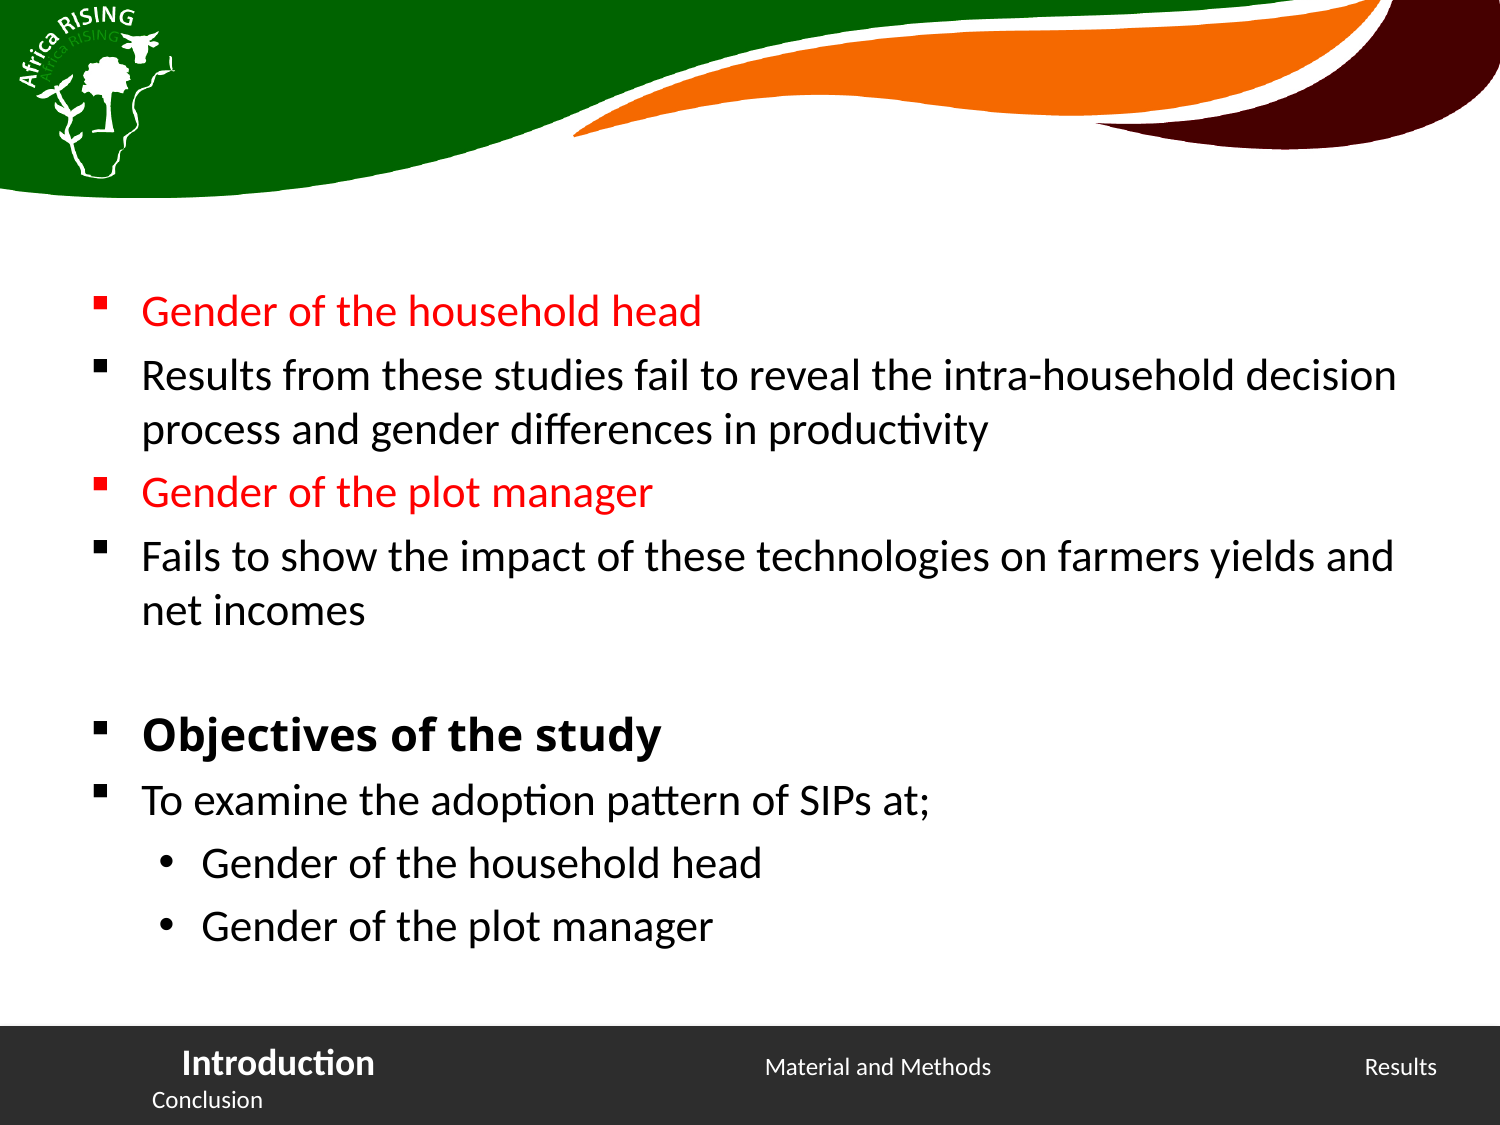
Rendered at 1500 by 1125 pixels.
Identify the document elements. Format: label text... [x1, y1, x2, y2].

text_box Introduction Material and Methods Results Conclusion [0, 1025, 1500, 1125]
picture [0, 0, 1500, 199]
list Gender of the household head Results from these studies fail to reveal the intra-household decision process and gender differences in productivity Gender of the plot manager Fails to show the impact of these technologies on farmers yields and net incomes Objectives of the study To examine the adoption pattern of SIPs at; Gender of the household head Gender of the plot manager [75, 274, 1425, 965]
